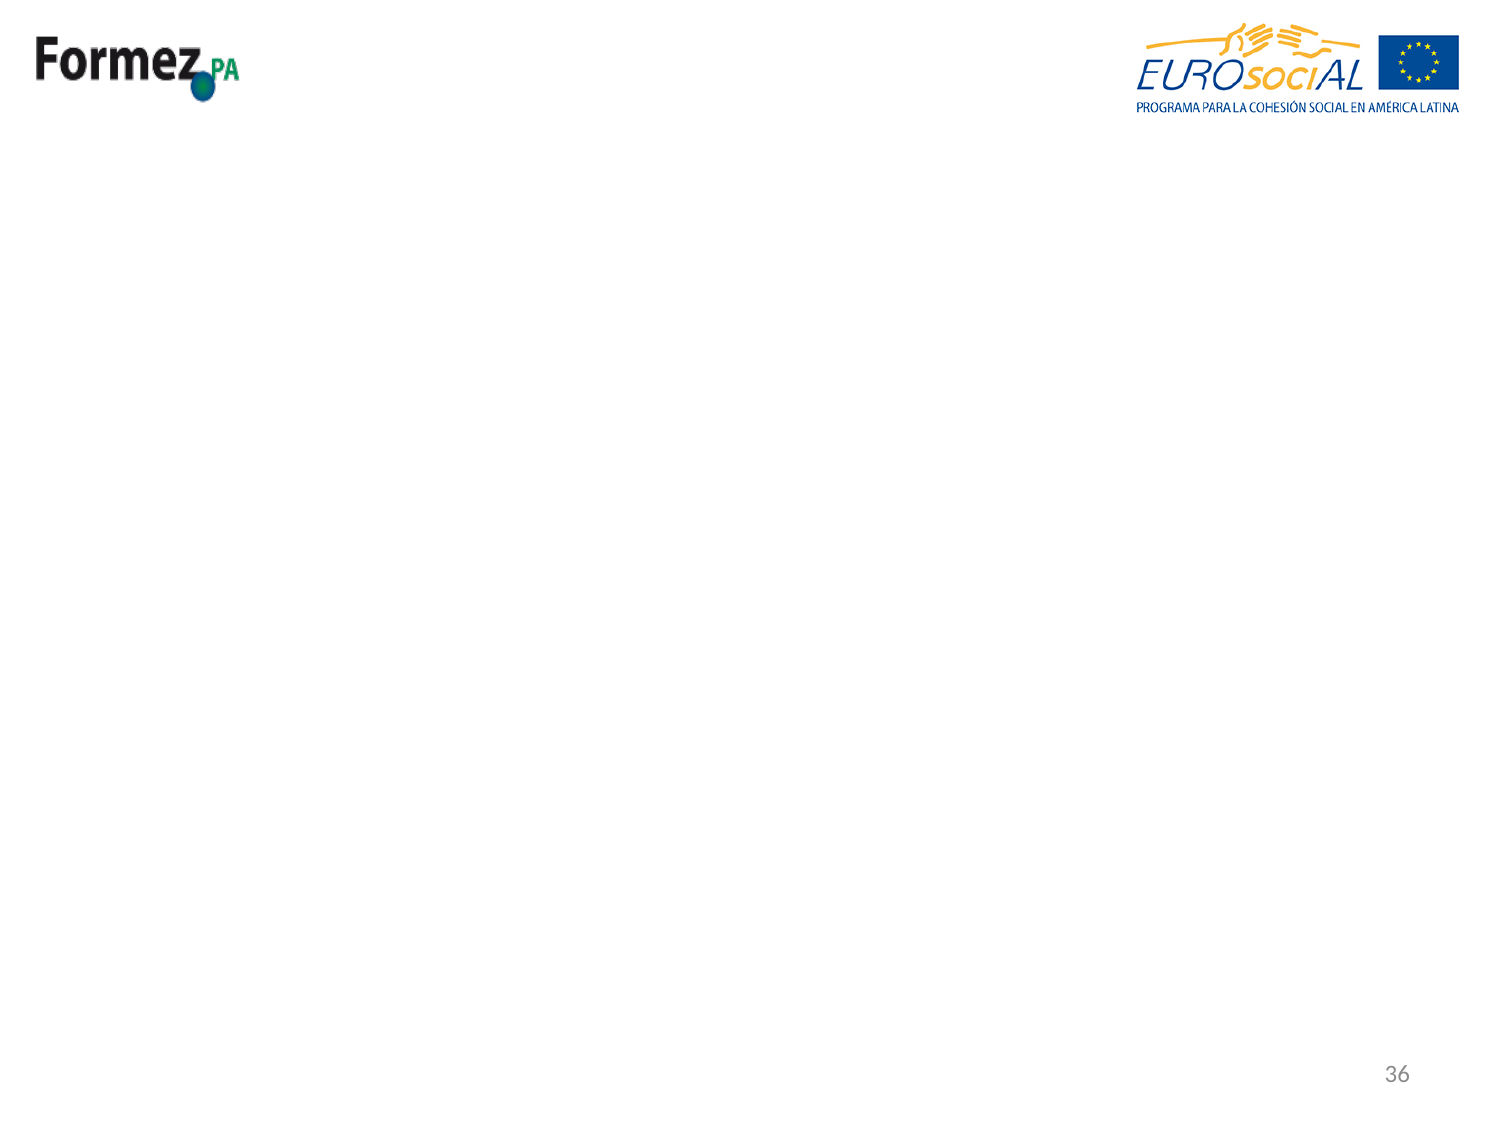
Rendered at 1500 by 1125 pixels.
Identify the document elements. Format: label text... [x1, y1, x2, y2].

picture [1134, 23, 1460, 113]
slide_number 36 [1074, 1042, 1425, 1103]
picture [32, 26, 241, 105]
